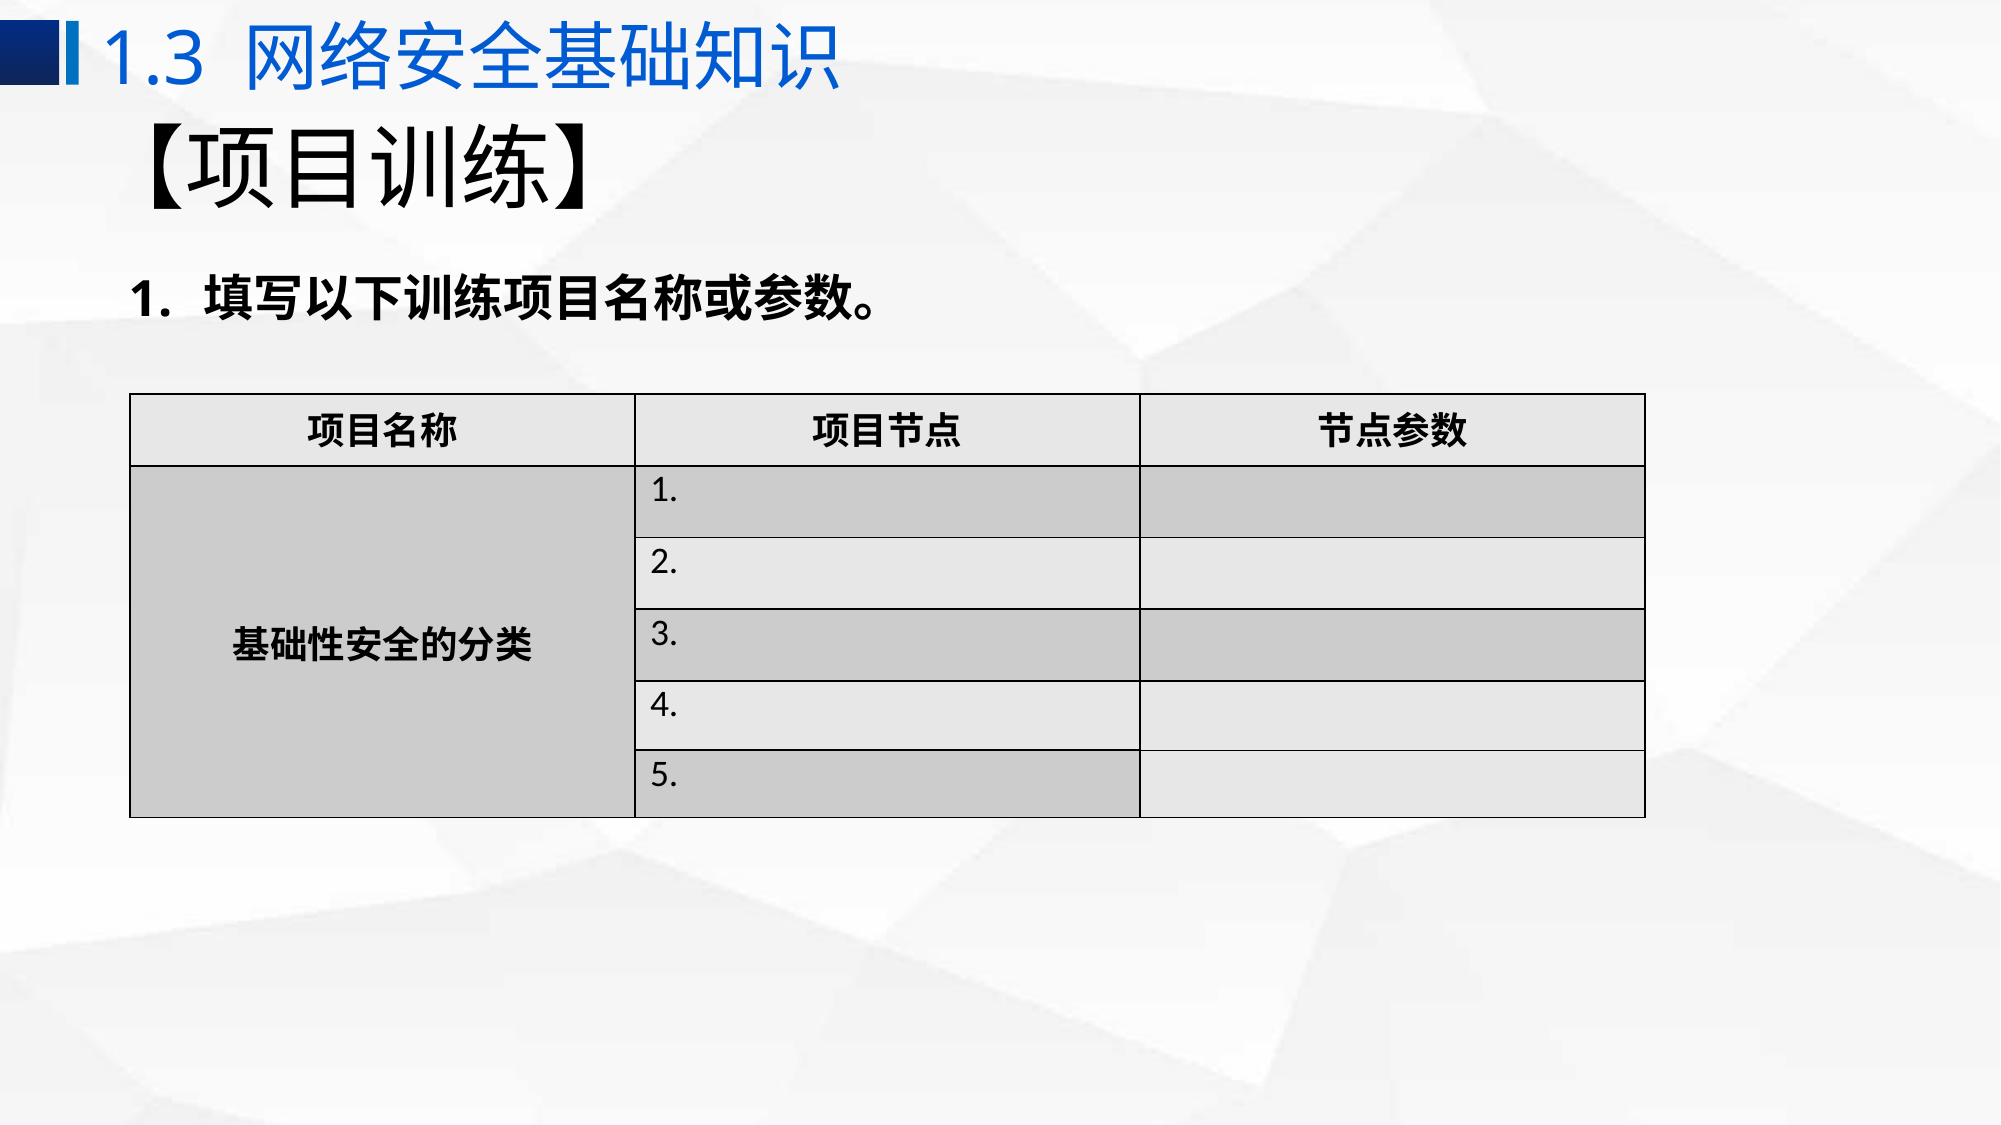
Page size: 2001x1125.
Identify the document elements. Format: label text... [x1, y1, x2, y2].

table_cell 3. [636, 610, 1139, 680]
text_box 1.3 网络安全基础知识 [85, 9, 1441, 101]
text_box [0, 20, 60, 85]
text_box [66, 20, 79, 85]
table_cell [1141, 610, 1644, 680]
table_cell 5. [636, 751, 1139, 817]
table_cell [1141, 467, 1644, 537]
table_header 节点参数 [1141, 395, 1644, 465]
picture [0, 0, 2001, 1125]
table_cell 基础性安全的分类 [131, 467, 634, 817]
table_cell [1141, 751, 1644, 817]
table_cell 2. [636, 538, 1139, 608]
text_box 填写以下训练项目名称或参数。 [113, 259, 1750, 378]
table_cell 4. [636, 682, 1139, 749]
table_header 项目名称 [131, 395, 634, 465]
title 【项目训练】 [78, 100, 712, 243]
table_cell [1141, 538, 1644, 608]
table_cell [1141, 682, 1644, 750]
table_header 项目节点 [636, 395, 1139, 465]
table_cell 1. [636, 467, 1139, 537]
